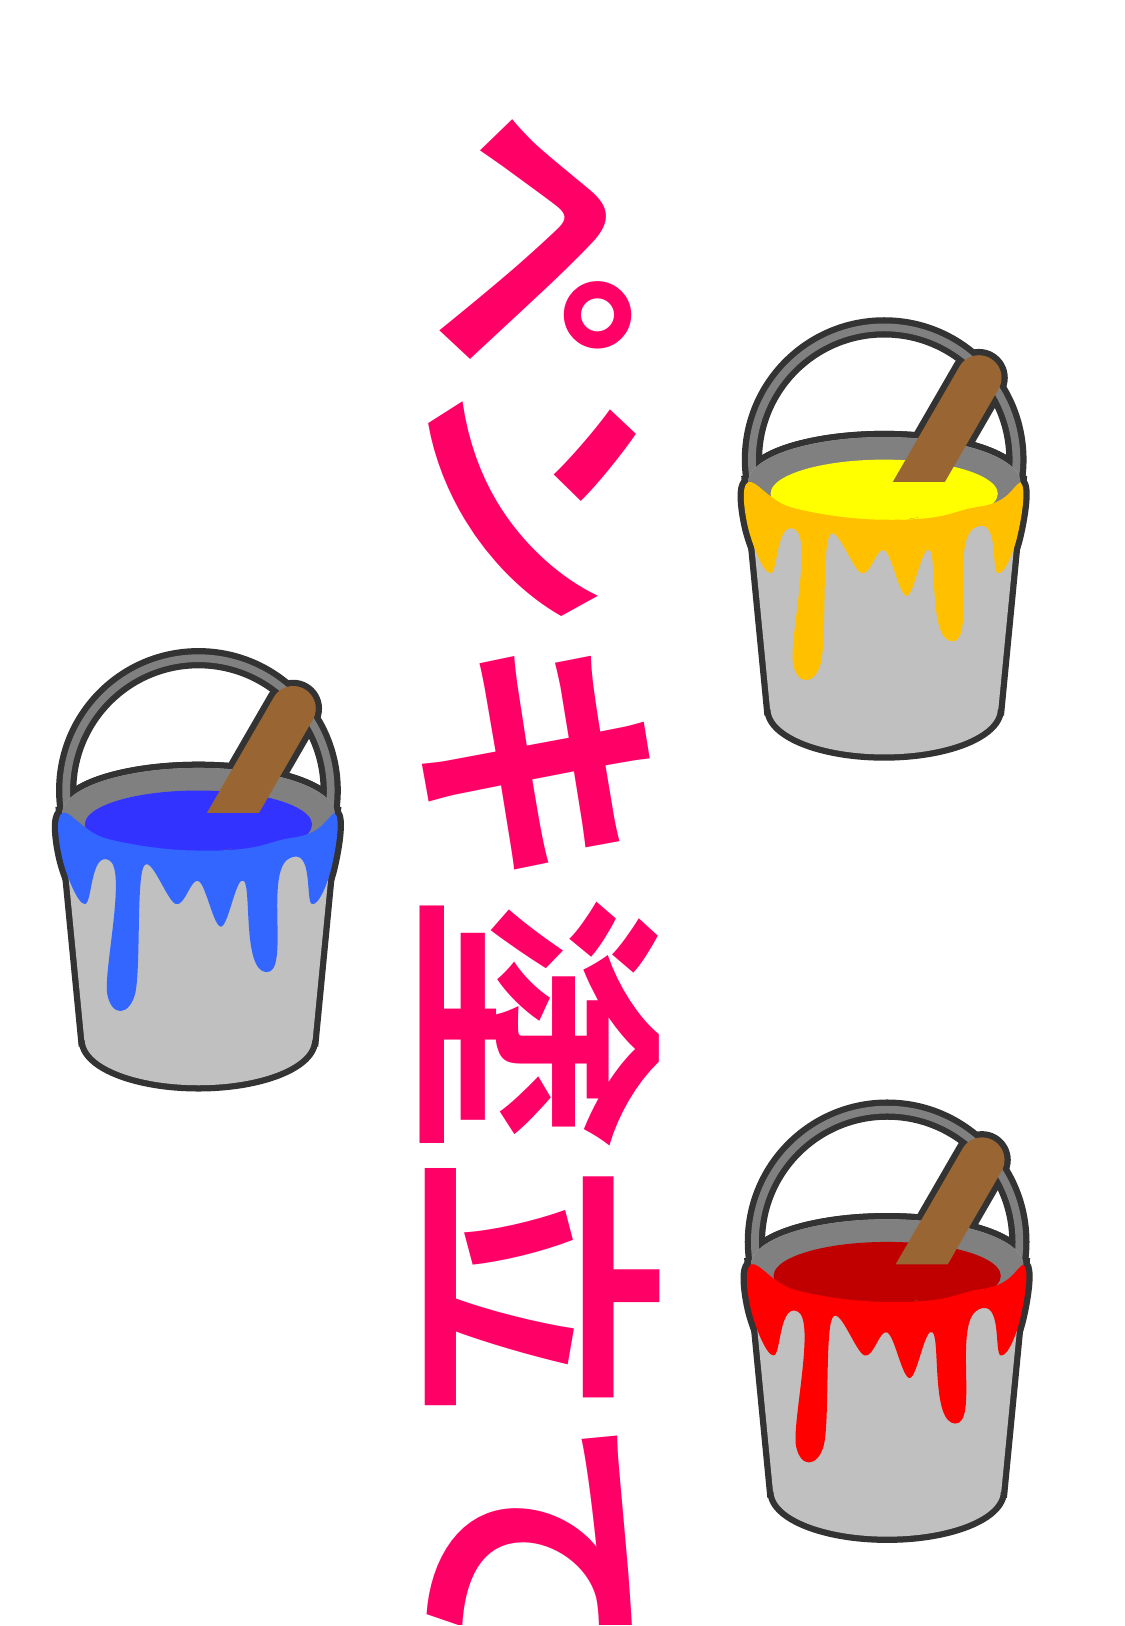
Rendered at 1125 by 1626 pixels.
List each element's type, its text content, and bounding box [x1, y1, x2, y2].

text_box ペンキ塗立て [379, 95, 725, 1547]
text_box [740, 323, 1028, 755]
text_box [54, 654, 342, 1086]
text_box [743, 1105, 1031, 1537]
